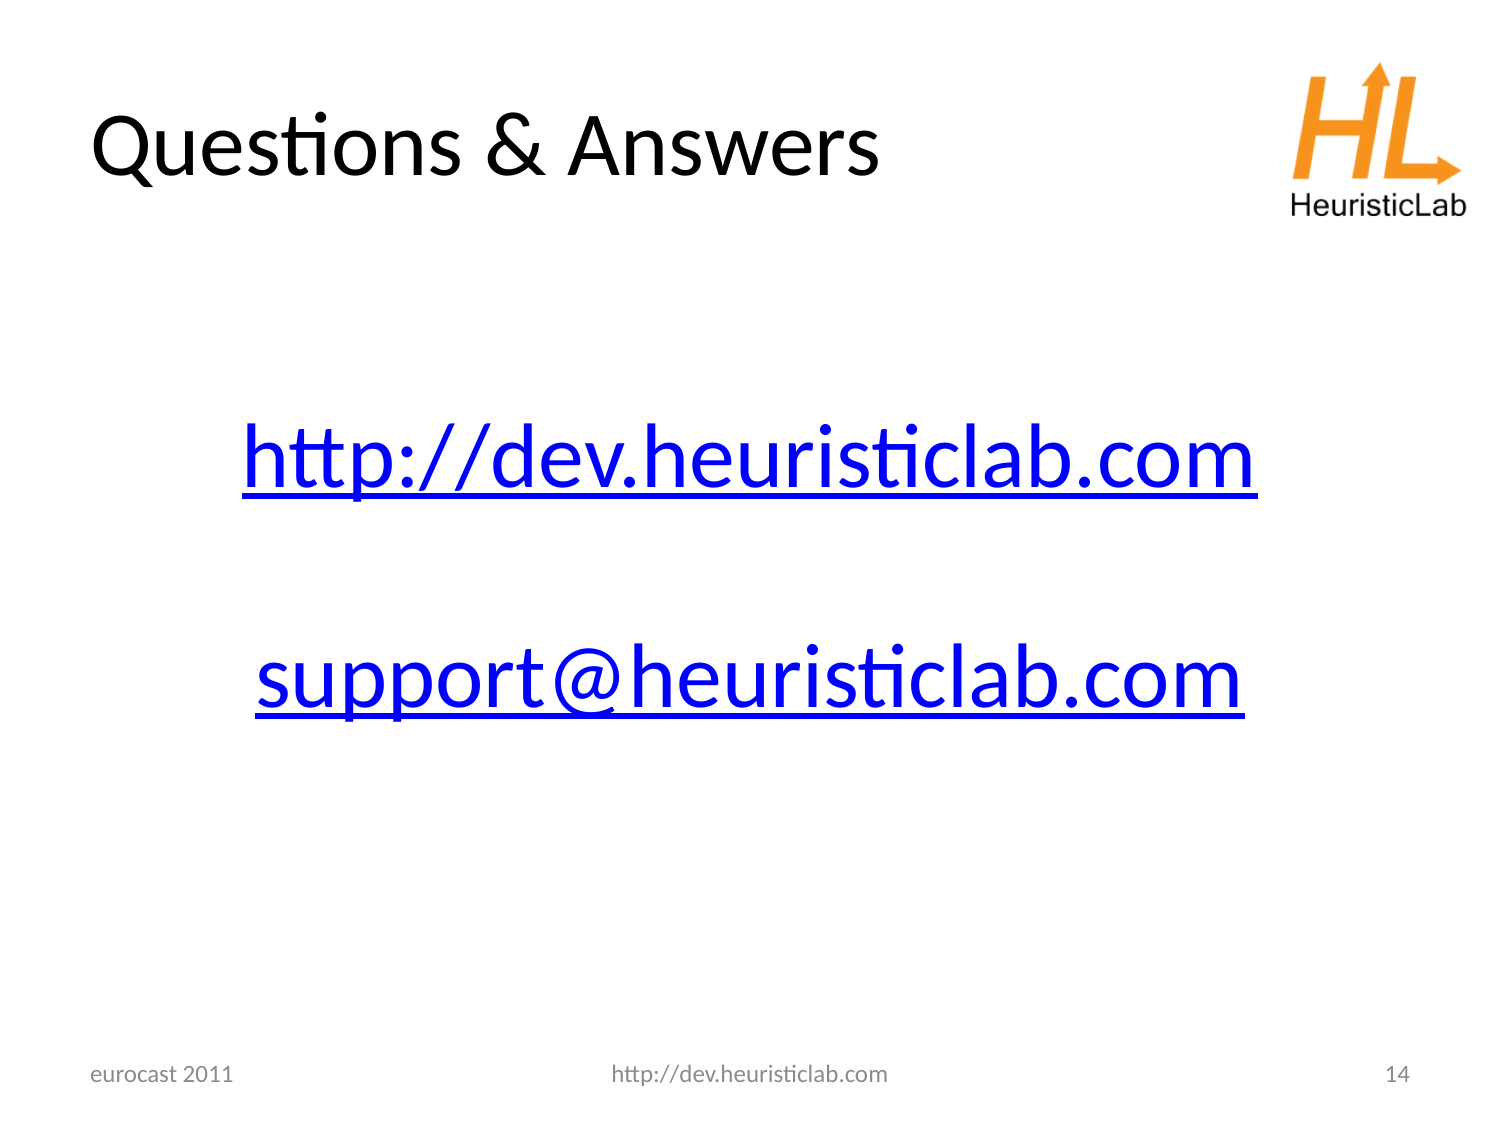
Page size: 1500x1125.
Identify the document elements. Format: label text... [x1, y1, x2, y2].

slide_number 14 [1074, 1042, 1425, 1103]
text_box http://dev.heuristiclab.com support@heuristiclab.com [0, 388, 1500, 733]
picture [1281, 27, 1474, 244]
footer http://dev.heuristiclab.com [512, 1042, 988, 1103]
title Questions & Answers [75, 45, 1282, 233]
slide_number eurocast 2011 [75, 1042, 425, 1103]
